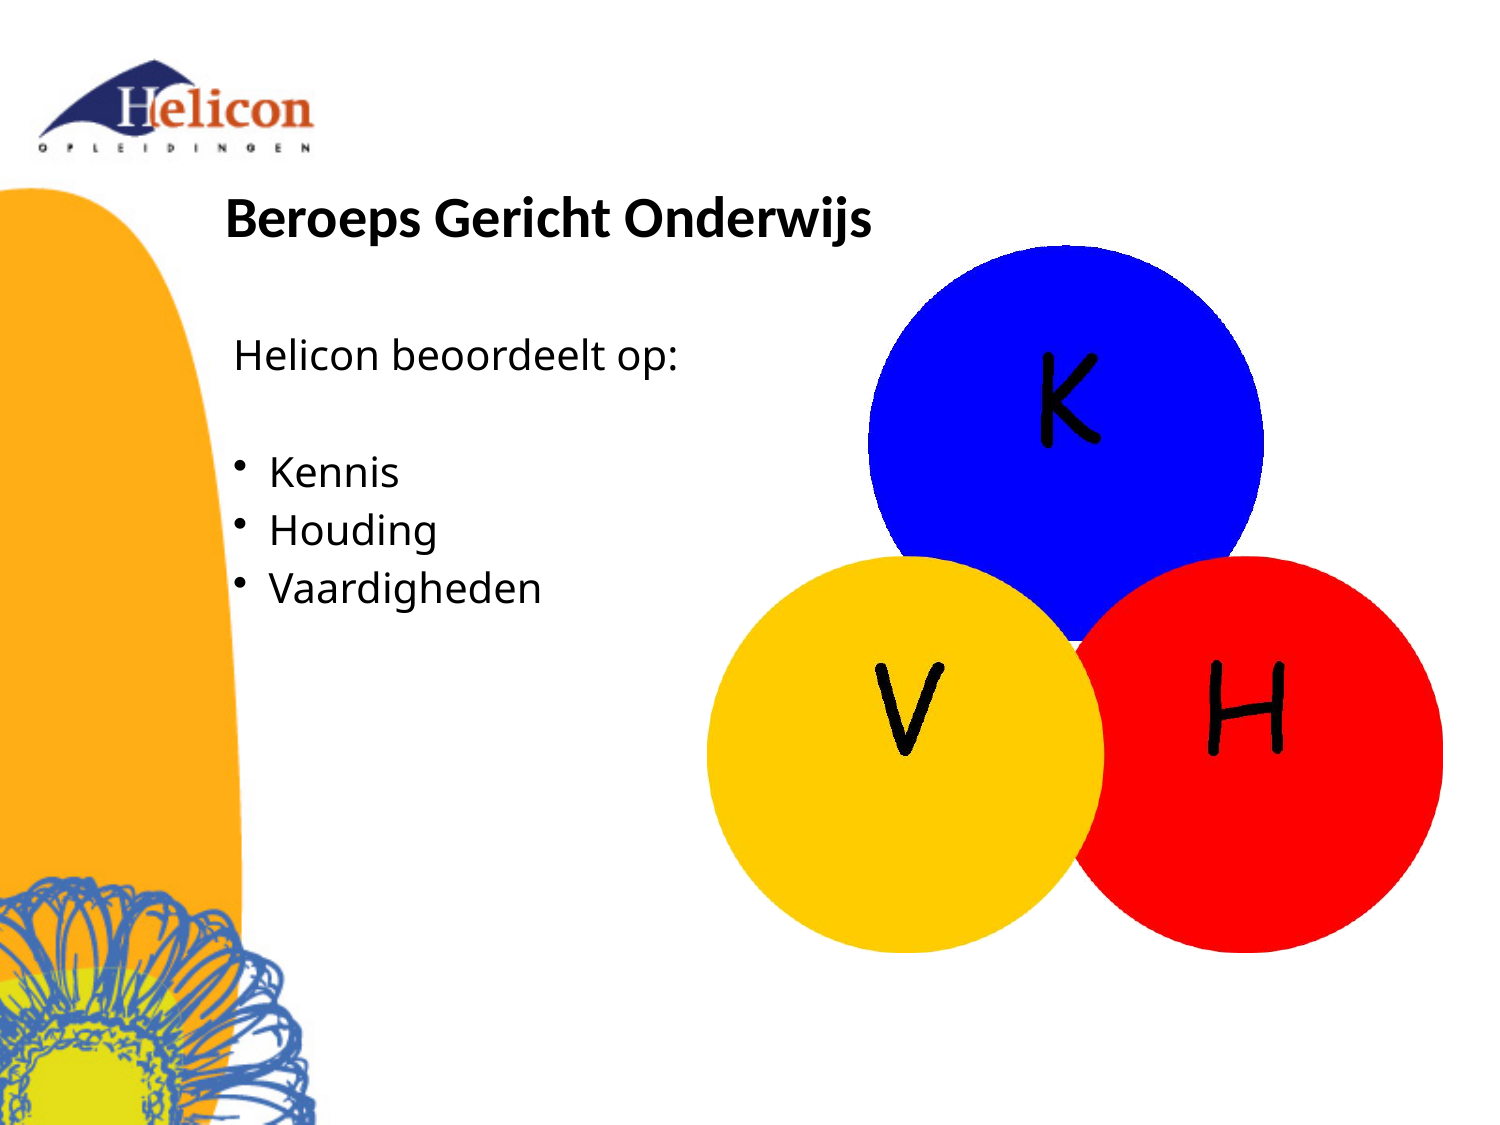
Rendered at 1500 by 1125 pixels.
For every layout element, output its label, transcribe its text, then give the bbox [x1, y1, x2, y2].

title Beroeps Gericht Onderwijs [170, 160, 928, 262]
picture [0, 0, 1500, 1125]
text_box Helicon beoordeelt op: Kennis Houding Vaardigheden [218, 321, 701, 620]
list [74, 262, 1426, 1006]
